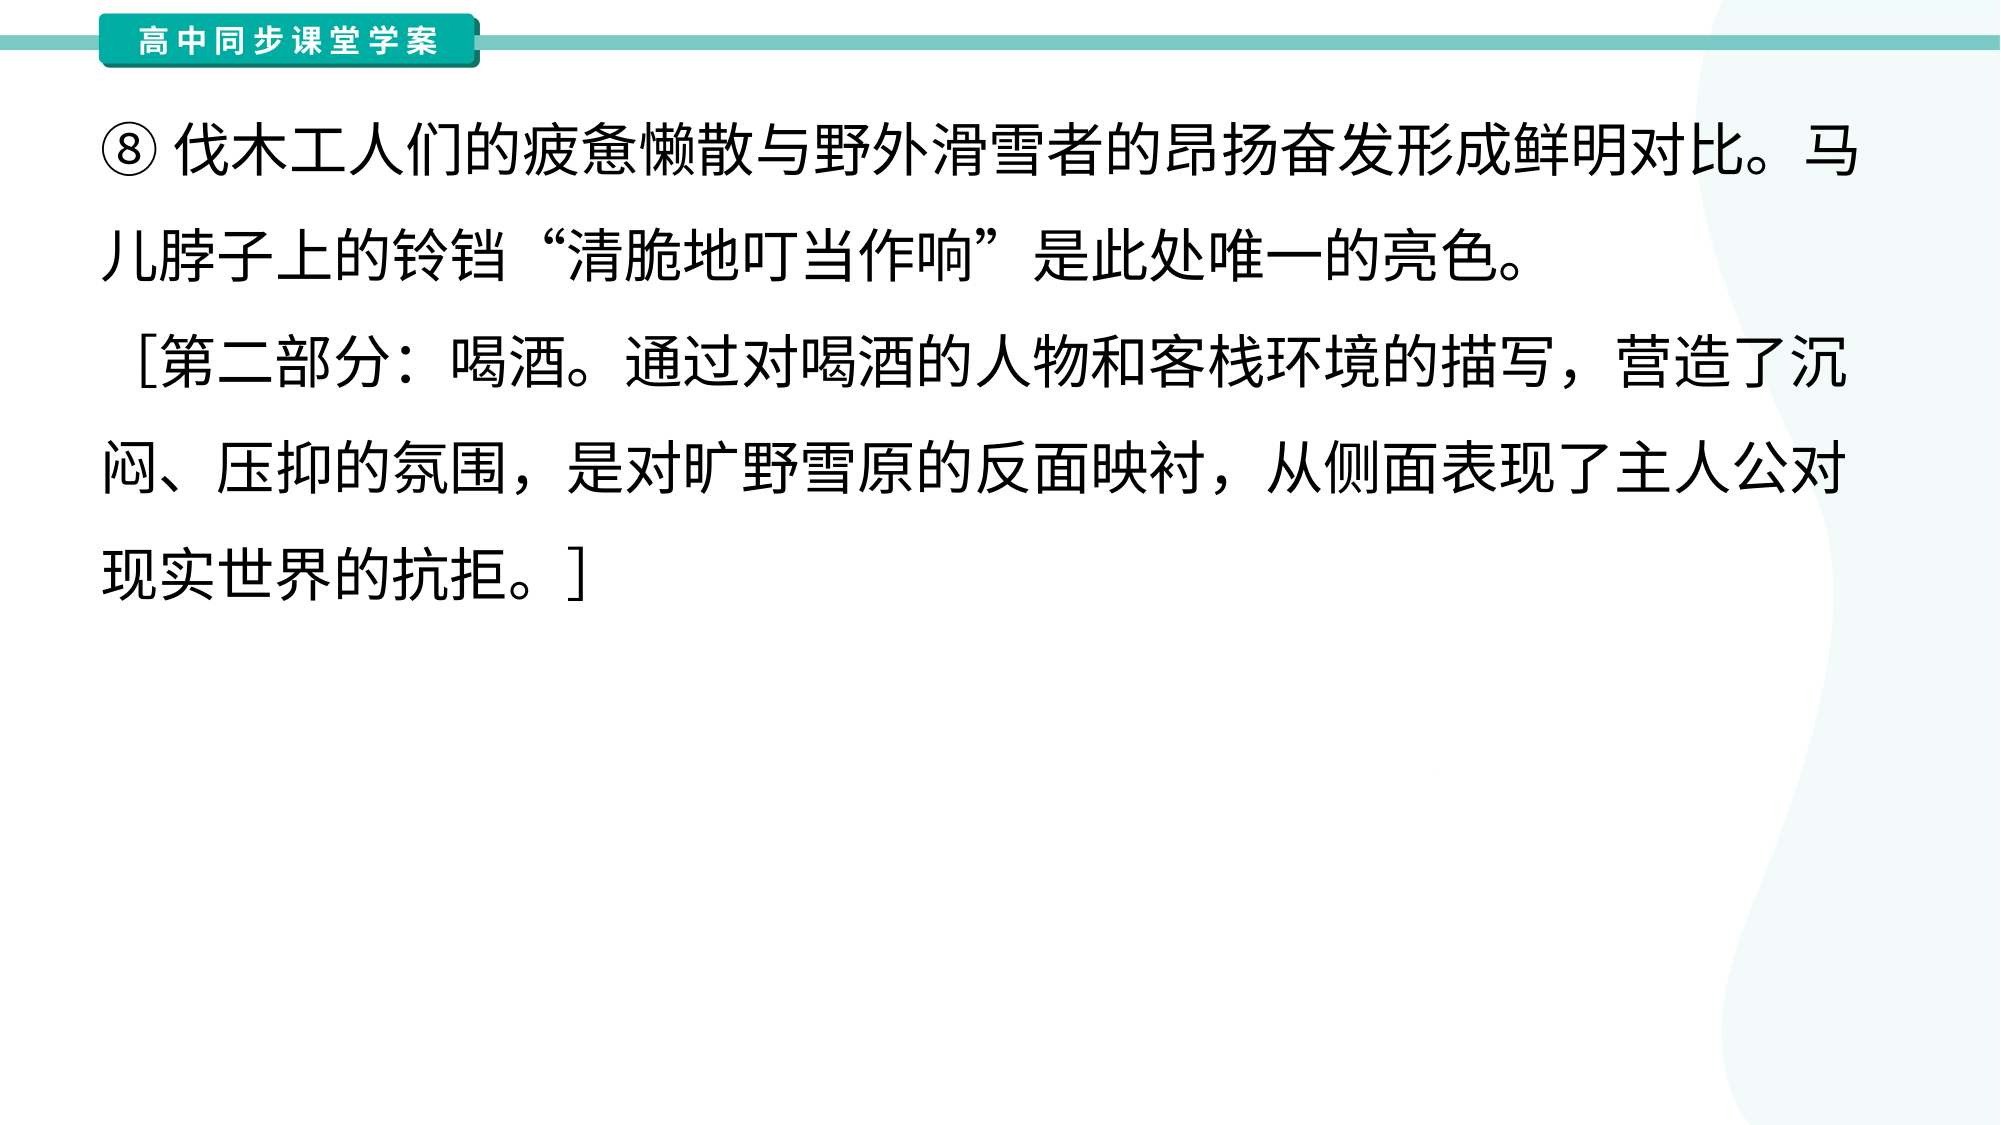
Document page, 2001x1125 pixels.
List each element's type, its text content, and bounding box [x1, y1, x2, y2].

picture [0, 0, 2000, 1125]
text_box ⑧伐木工人们的疲惫懒散与野外滑雪者的昂扬奋发形成鲜明对比。马 儿脖子上的铃铛“清脆地叮当作响”是此处唯一的亮色。 ［第二部分：喝酒。通过对喝酒的人物和客栈环境的描写，营造了沉 闷、压抑的氛围，是对旷野雪原的反面映衬，从侧面表现了主人公对 现实世界的抗拒。］ [100, 76, 1899, 608]
